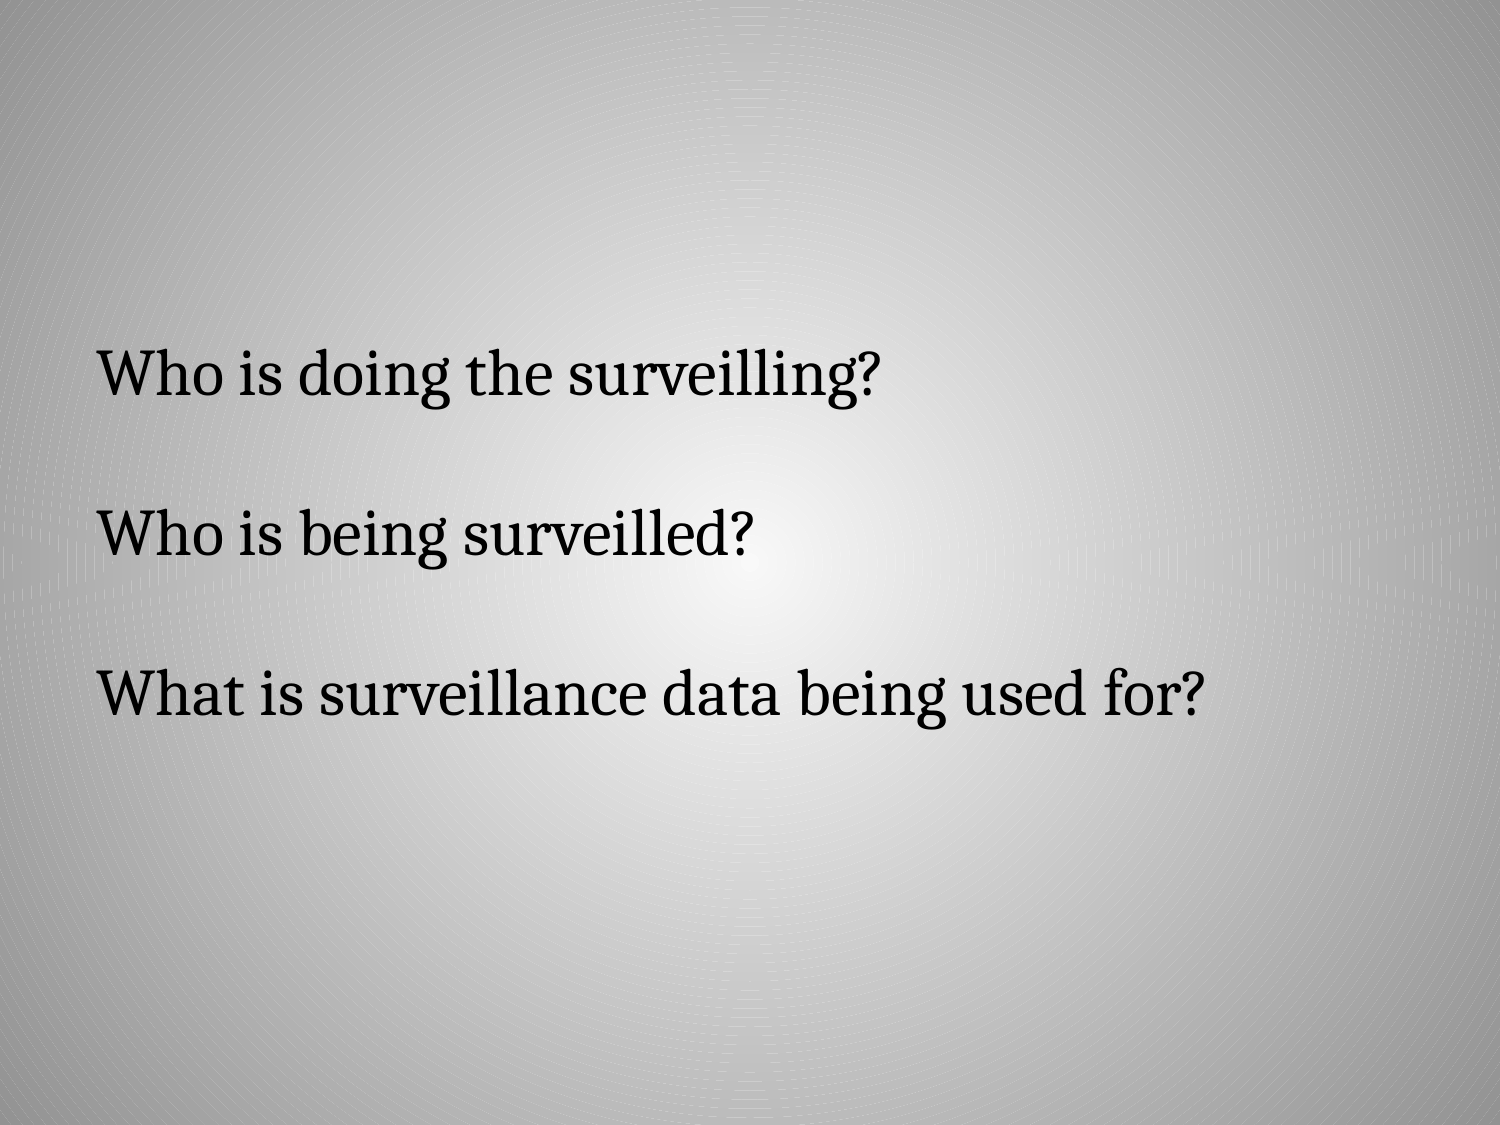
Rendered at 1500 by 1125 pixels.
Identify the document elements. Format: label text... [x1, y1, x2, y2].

text_box Who is doing the surveilling? Who is being surveilled? What is surveillance data being used for? [81, 321, 1428, 816]
